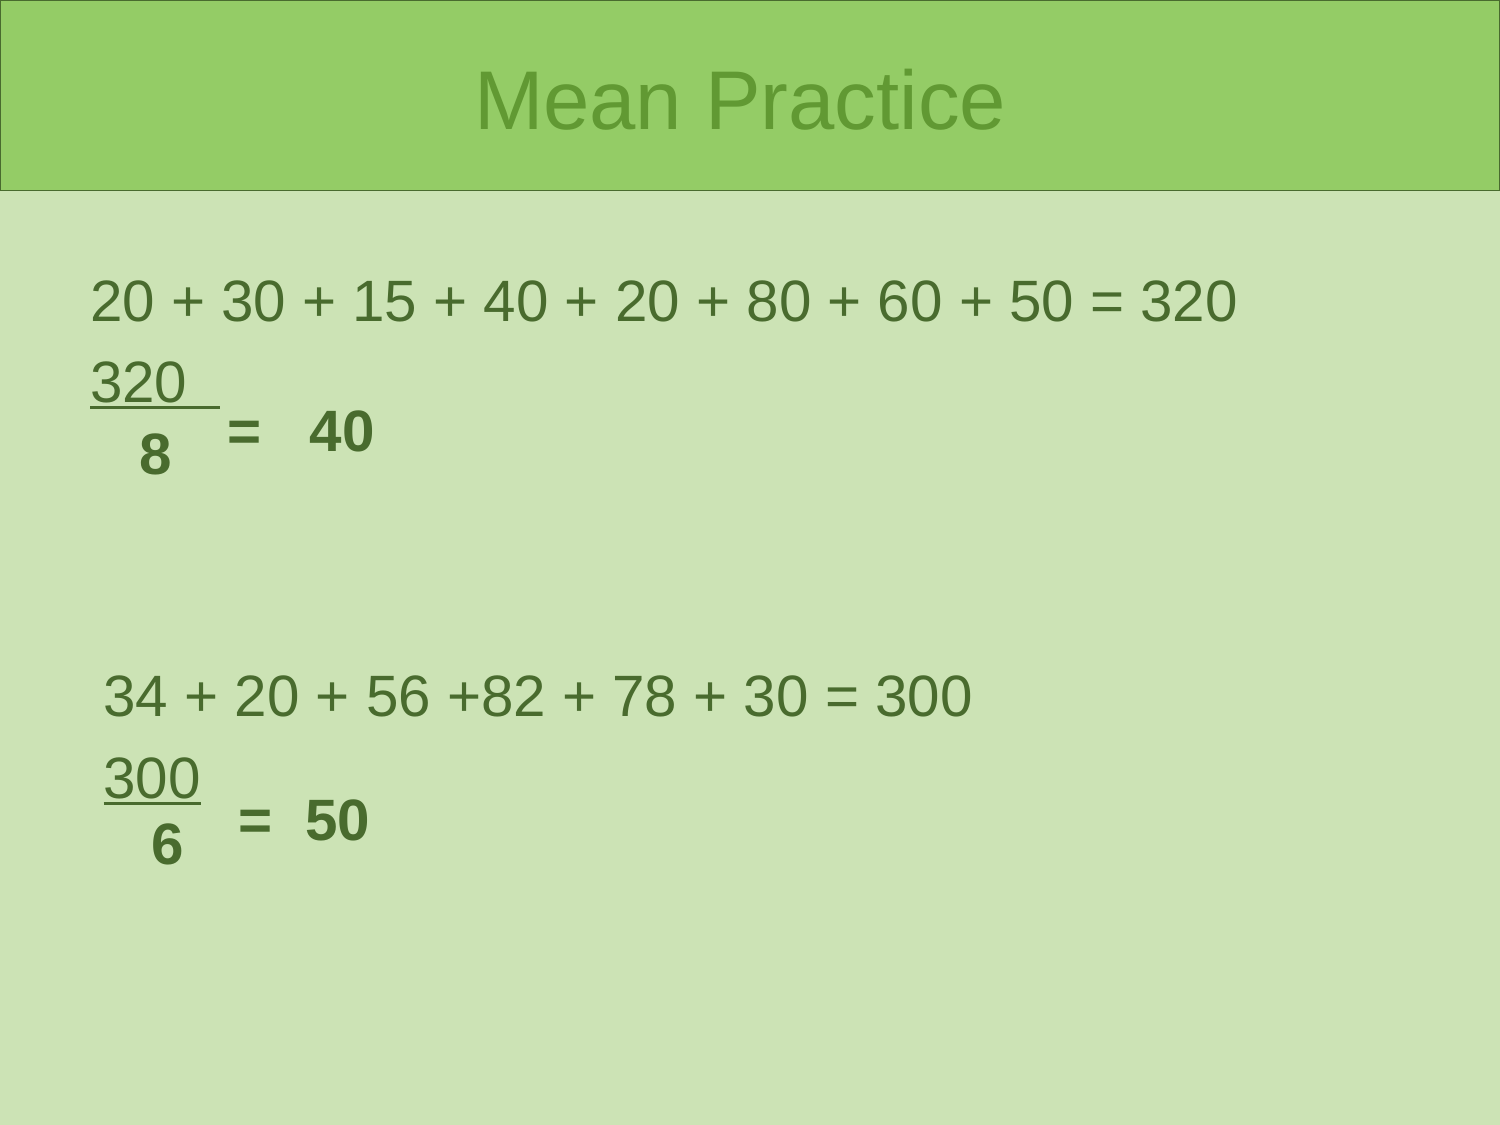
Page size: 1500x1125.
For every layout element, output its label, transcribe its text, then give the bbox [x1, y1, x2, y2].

text_box 8 [124, 408, 187, 494]
title Mean Practice [74, 30, 1406, 162]
text_box = 40 [212, 385, 431, 471]
text_box = 50 [224, 775, 426, 860]
list 20 + 30 + 15 + 40 + 20 + 80 + 60 + 50 = 320 320 [74, 255, 1436, 581]
list 34 + 20 + 56 +82 + 78 + 30 = 300 300 [88, 650, 1418, 978]
text_box 6 [136, 798, 199, 884]
